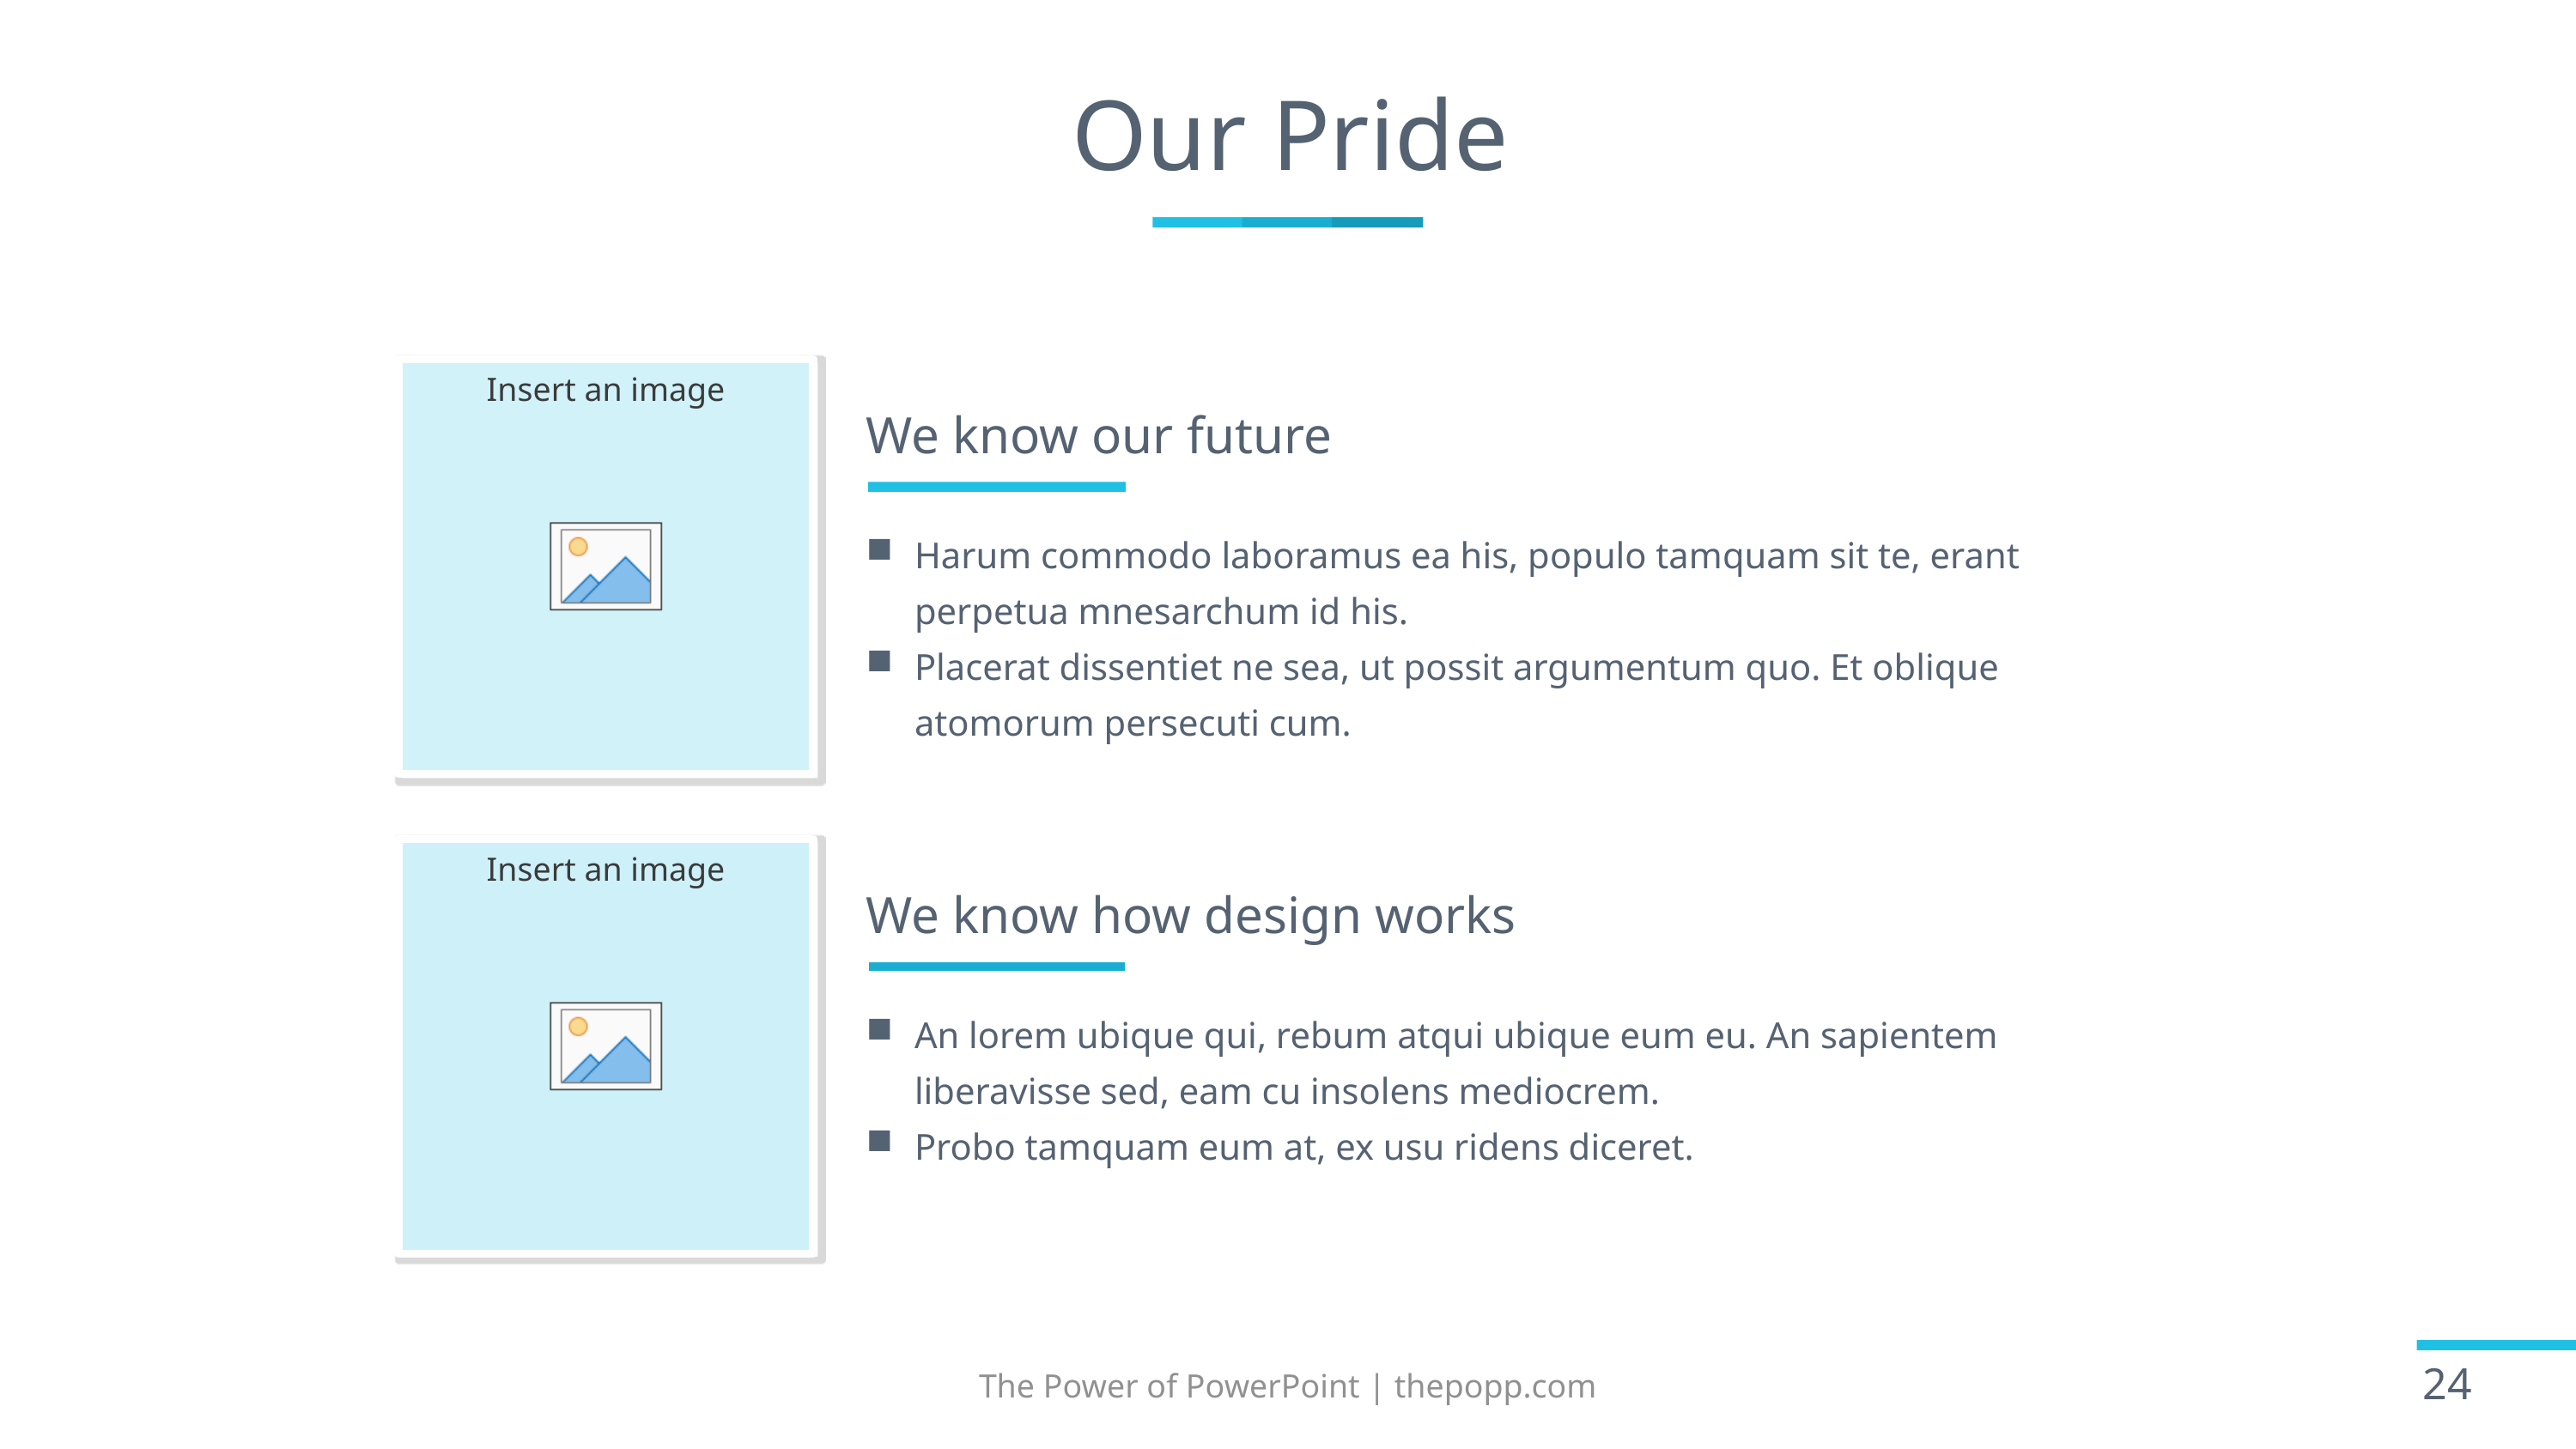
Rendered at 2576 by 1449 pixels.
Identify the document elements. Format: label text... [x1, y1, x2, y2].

footer The Power of PowerPoint | thepopp.com [853, 1349, 1723, 1427]
picture [402, 842, 810, 1250]
list We know how design works [853, 860, 2104, 967]
list An lorem ubique qui, rebum atqui ubique eum eu. An sapientem liberavisse sed, eam cu insolens mediocrem. Probo tamquam eum at, ex usu ridens diceret. [853, 993, 2104, 1235]
list Harum commodo laboramus ea his, populo tamquam sit te, erant perpetua mnesarchum id his. Placerat dissentiet ne sea, ut possit argumentum quo. Et oblique atomorum persecuti cum. [853, 513, 2104, 755]
list We know our future [853, 380, 2104, 487]
picture [402, 363, 810, 770]
title Our Pride [69, 49, 2512, 230]
slide_number 24 [2409, 1351, 2576, 1421]
